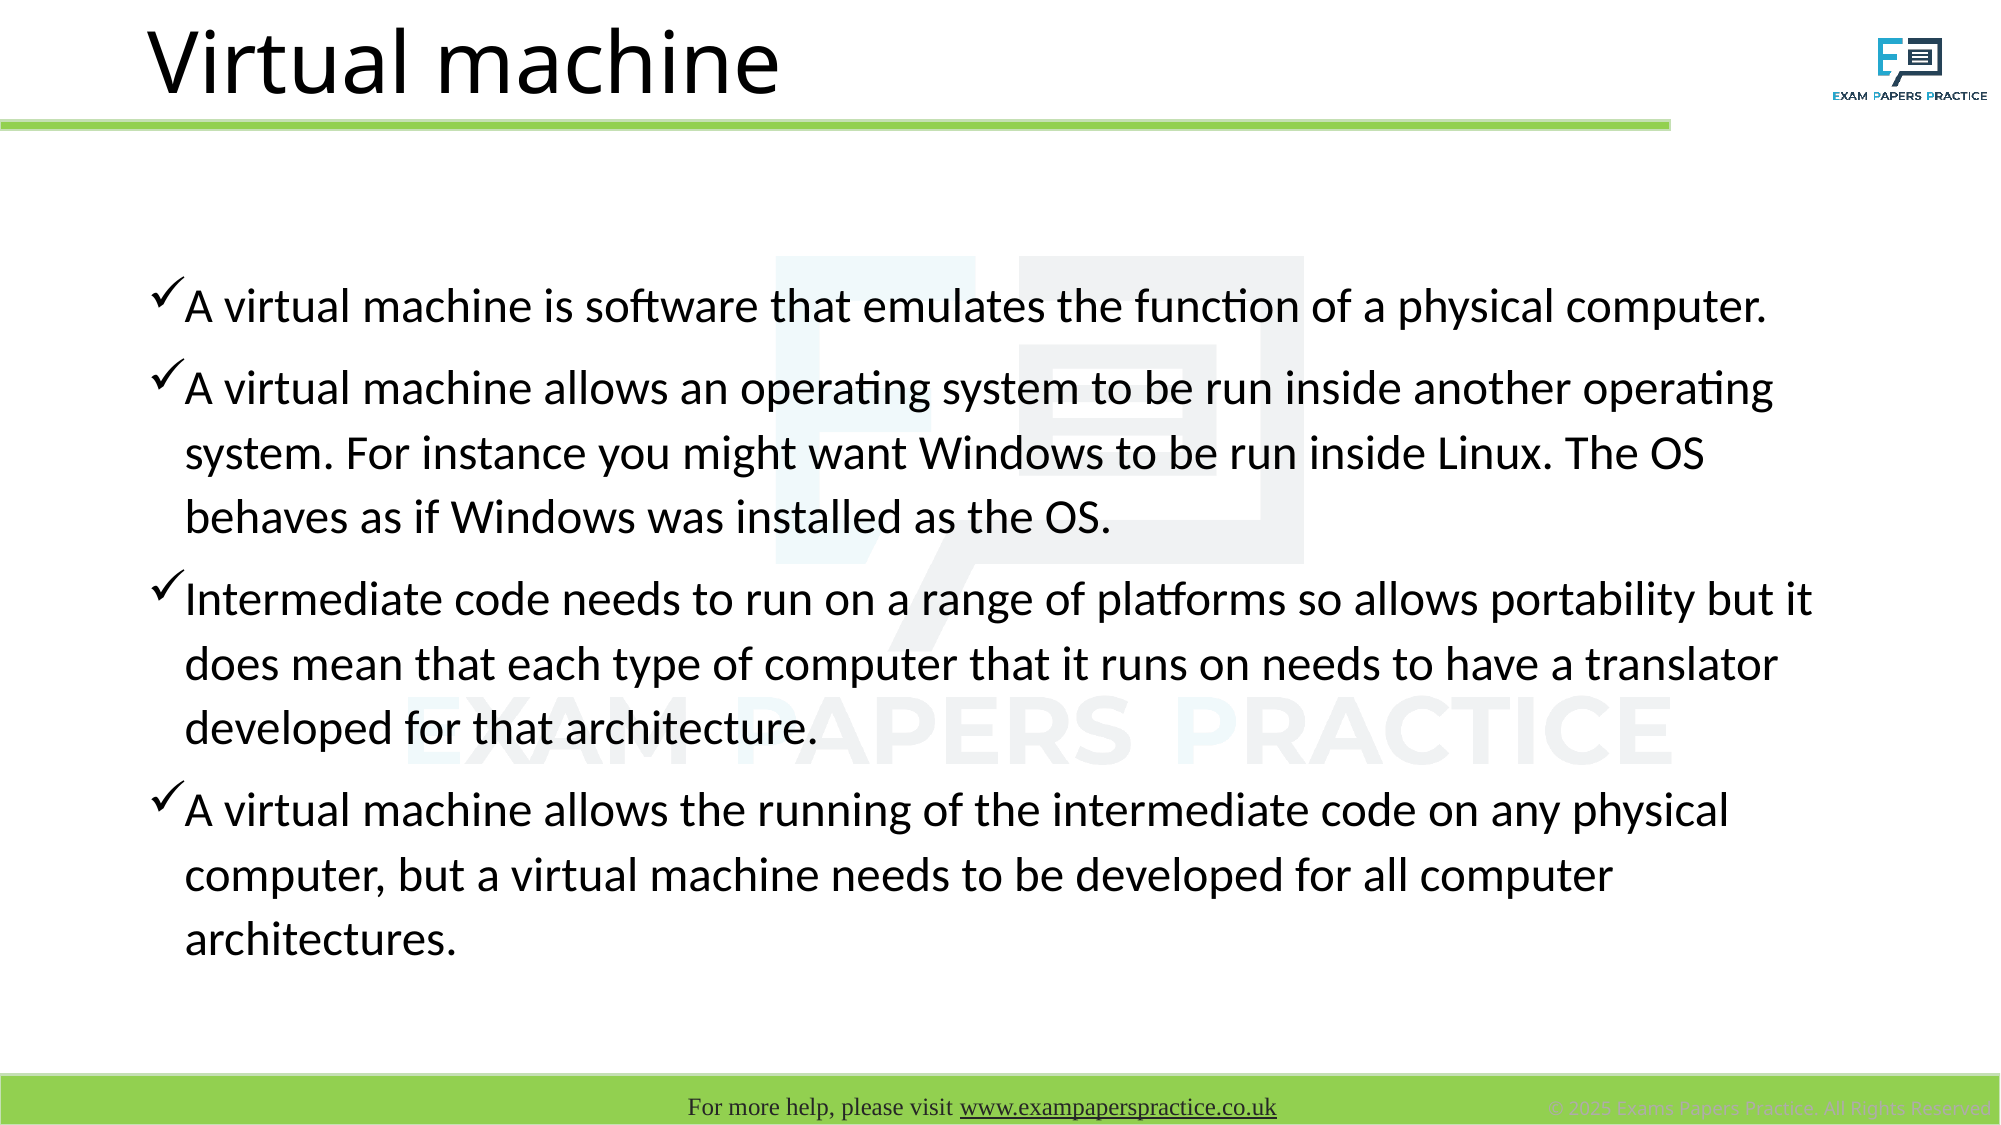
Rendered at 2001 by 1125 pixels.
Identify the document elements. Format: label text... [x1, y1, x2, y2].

list A virtual machine is software that emulates the function of a physical computer. A virtual machine allows an operating system to be run inside another operating system. For instance you might want Windows to be run inside Linux. The OS behaves as if Windows was installed as the OS. Intermediate code needs to run on a range of platforms so allows portability but it does mean that each type of computer that it runs on needs to have a translator developed for that architecture. A virtual machine allows the running of the intermediate code on any physical computer, but a virtual machine needs to be developed for all computer architectures. [132, 260, 1858, 975]
title Virtual machine [132, 11, 1858, 121]
